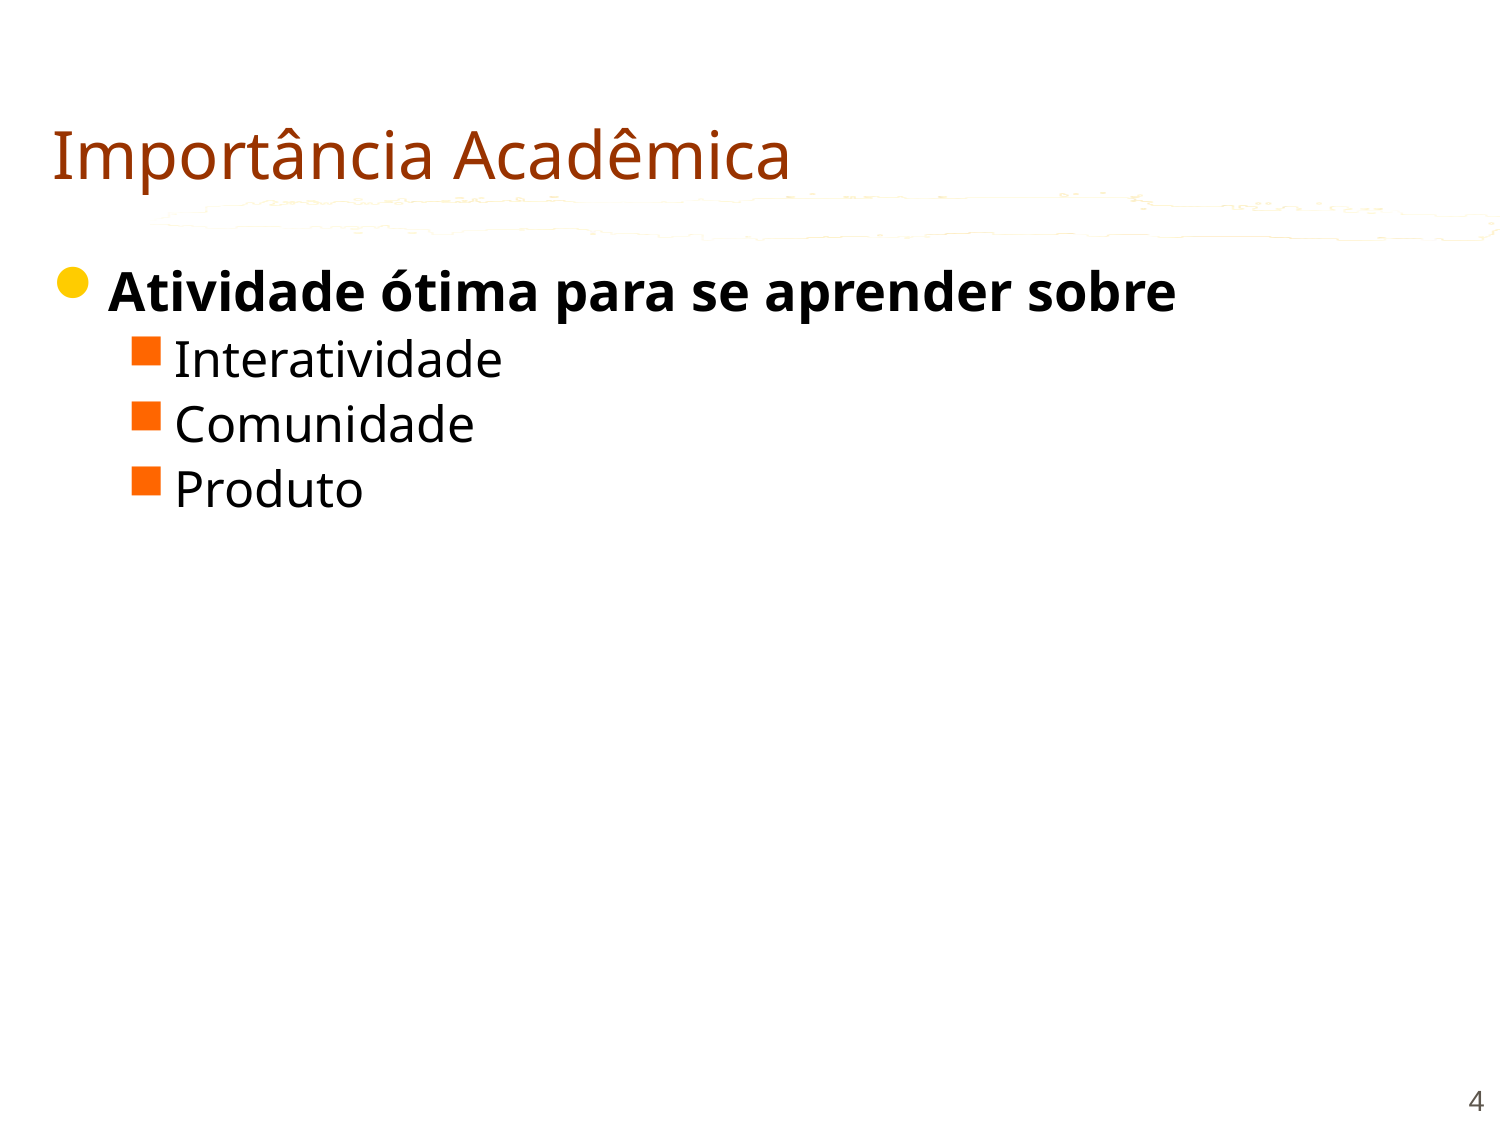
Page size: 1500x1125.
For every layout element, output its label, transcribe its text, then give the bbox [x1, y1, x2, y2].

slide_number 4 [1187, 1049, 1500, 1125]
title Importância Acadêmica [37, 12, 1434, 201]
list Atividade ótima para se aprender sobre Interatividade Comunidade Produto [37, 249, 1476, 1026]
